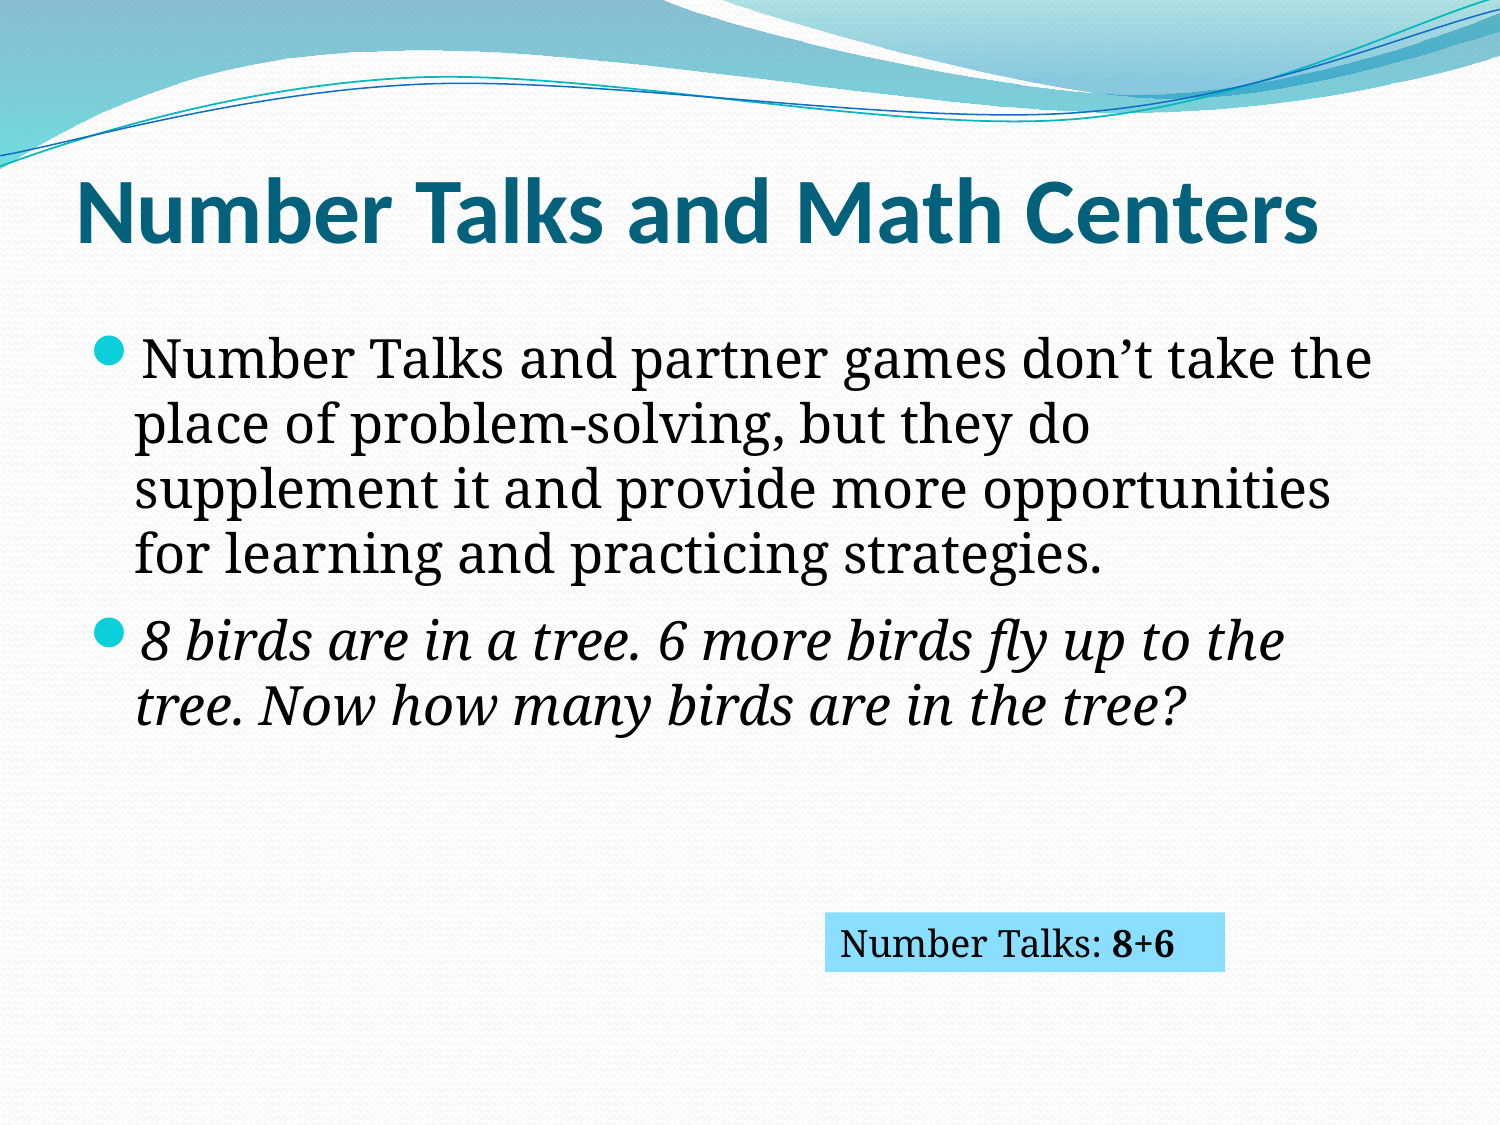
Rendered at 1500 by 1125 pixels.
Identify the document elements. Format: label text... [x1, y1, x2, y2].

title Number Talks and Math Centers [75, 115, 1425, 263]
text_box Number Talks: 8+6 [825, 912, 1225, 973]
list Number Talks and partner games don’t take the place of problem-solving, but they do supplement it and provide more opportunities for learning and practicing strategies. 8 birds are in a tree. 6 more birds fly up to the tree. Now how many birds are in the tree? [75, 317, 1425, 1038]
